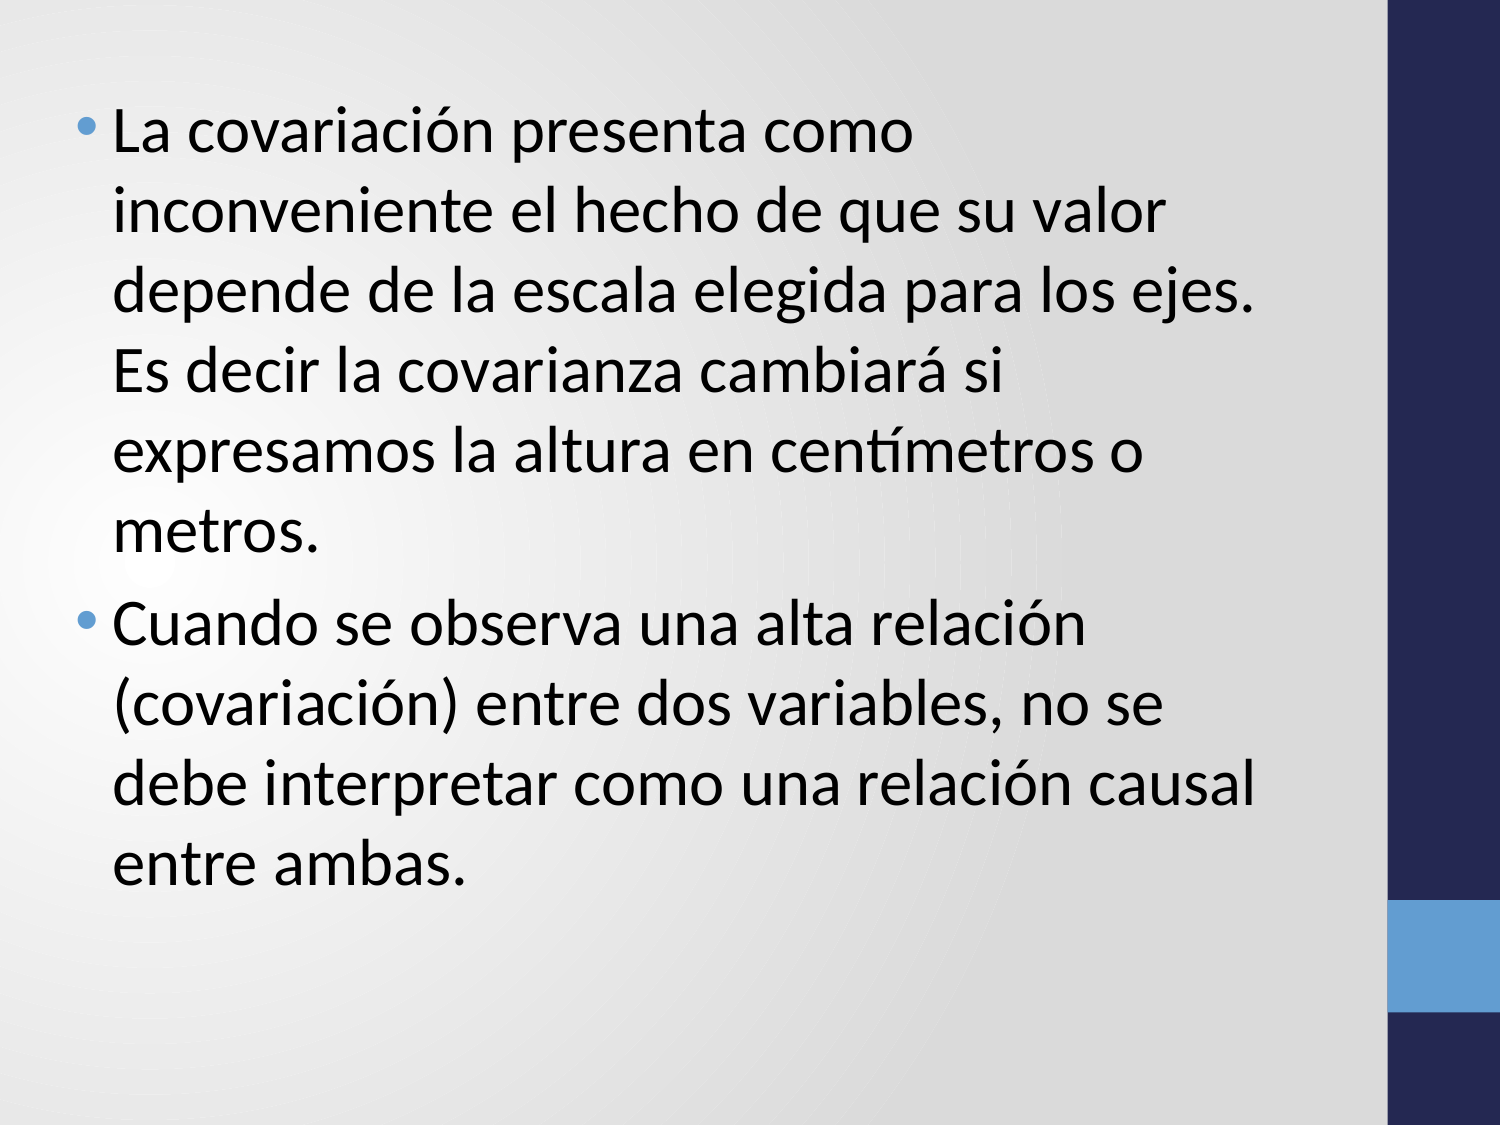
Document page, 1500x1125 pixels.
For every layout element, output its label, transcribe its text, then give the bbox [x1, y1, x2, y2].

list La covariación presenta como inconveniente el hecho de que su valor depende de la escala elegida para los ejes. Es decir la covarianza cambiará si expresamos la altura en centímetros o metros. Cuando se observa una alta relación (covariación) entre dos variables, no se debe interpretar como una relación causal entre ambas. [41, 78, 1327, 1071]
